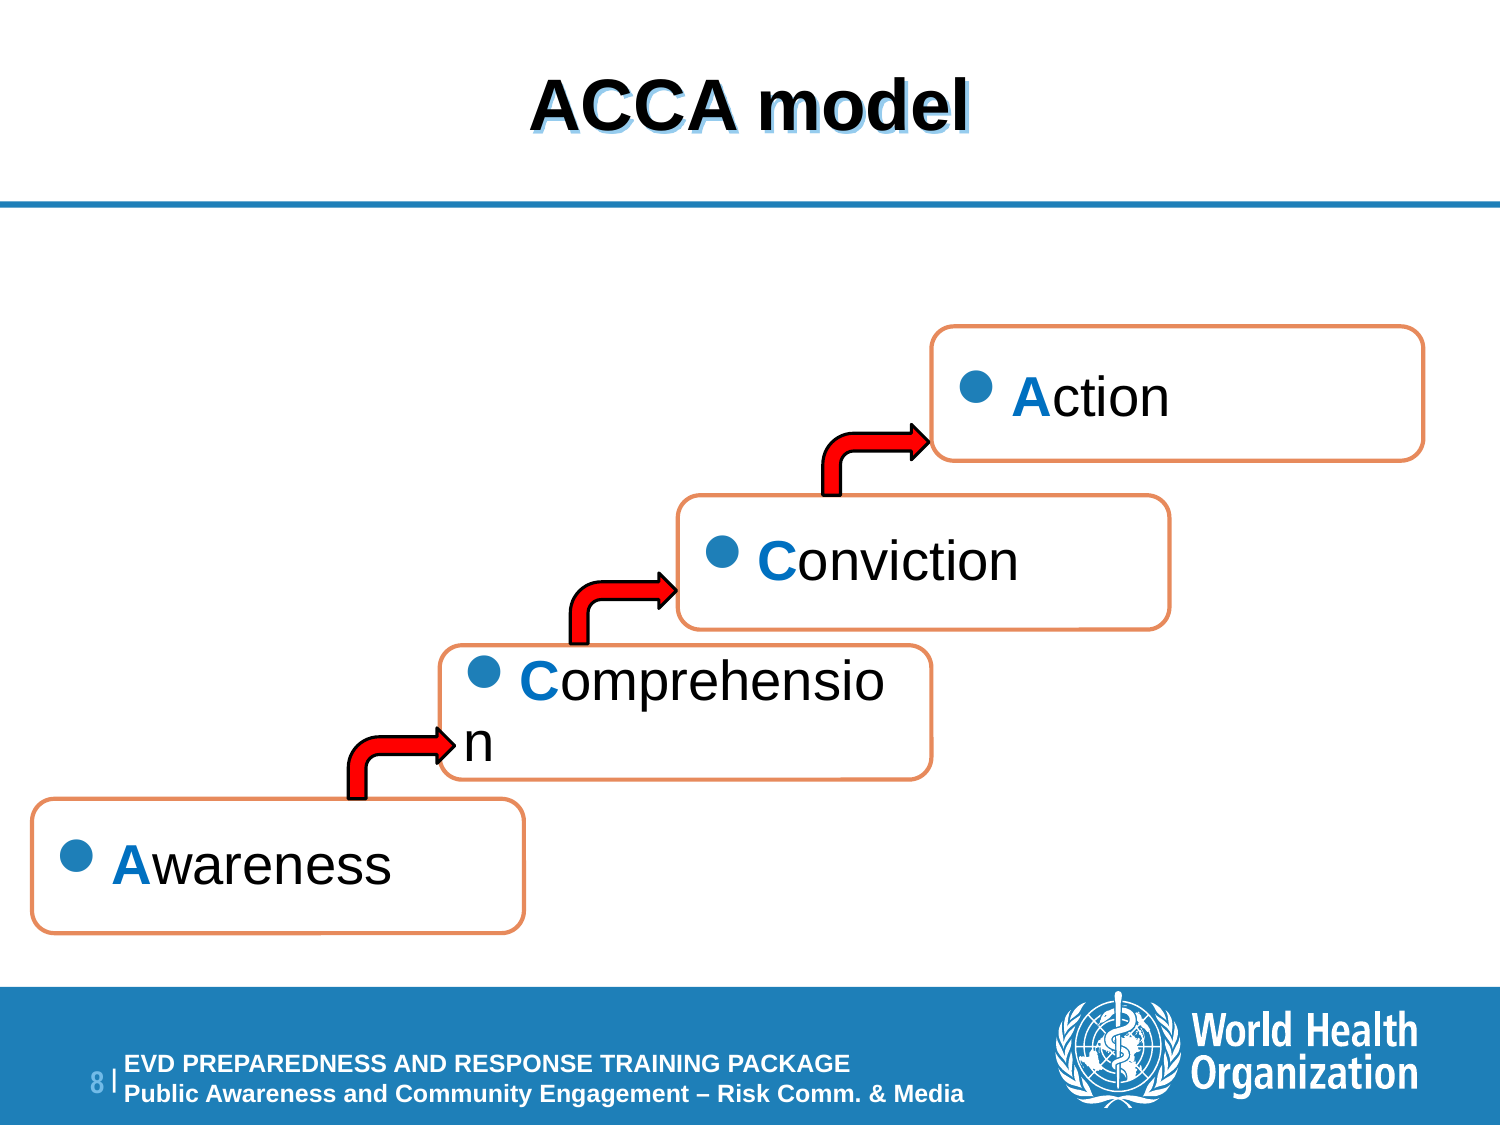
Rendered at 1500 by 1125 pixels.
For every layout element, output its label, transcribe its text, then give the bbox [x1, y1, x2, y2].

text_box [677, 494, 1170, 630]
text_box [822, 424, 926, 493]
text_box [931, 326, 1424, 461]
text_box [570, 572, 672, 643]
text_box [439, 644, 932, 780]
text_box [31, 798, 525, 934]
title ACCA model [0, 0, 1500, 204]
text_box [348, 736, 434, 797]
